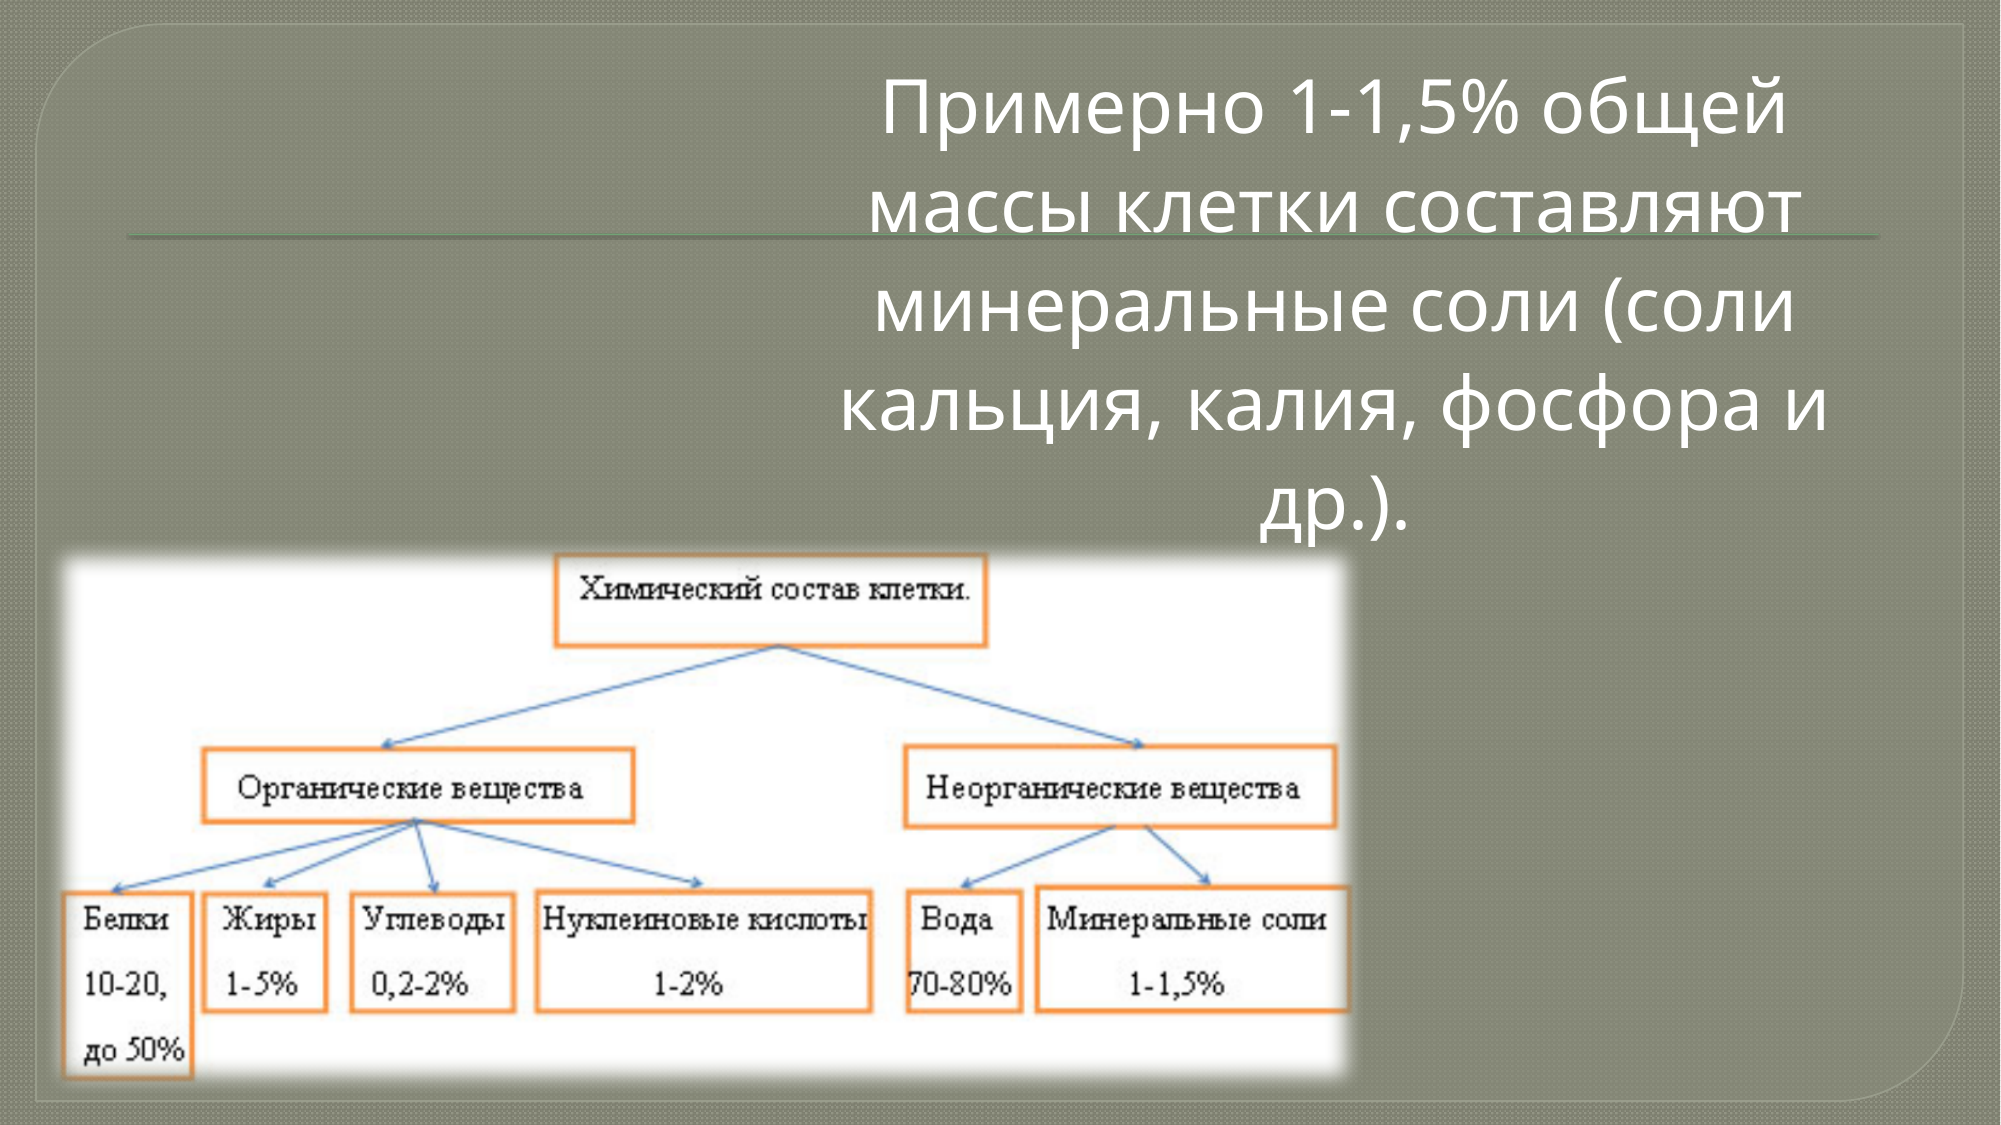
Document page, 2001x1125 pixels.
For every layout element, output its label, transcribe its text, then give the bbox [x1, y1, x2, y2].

picture [45, 538, 1363, 1096]
list Примерно 1-1,5% общей массы клетки составляют минеральные соли (соли кальция, калия, фосфора и др.). [743, 42, 1927, 576]
